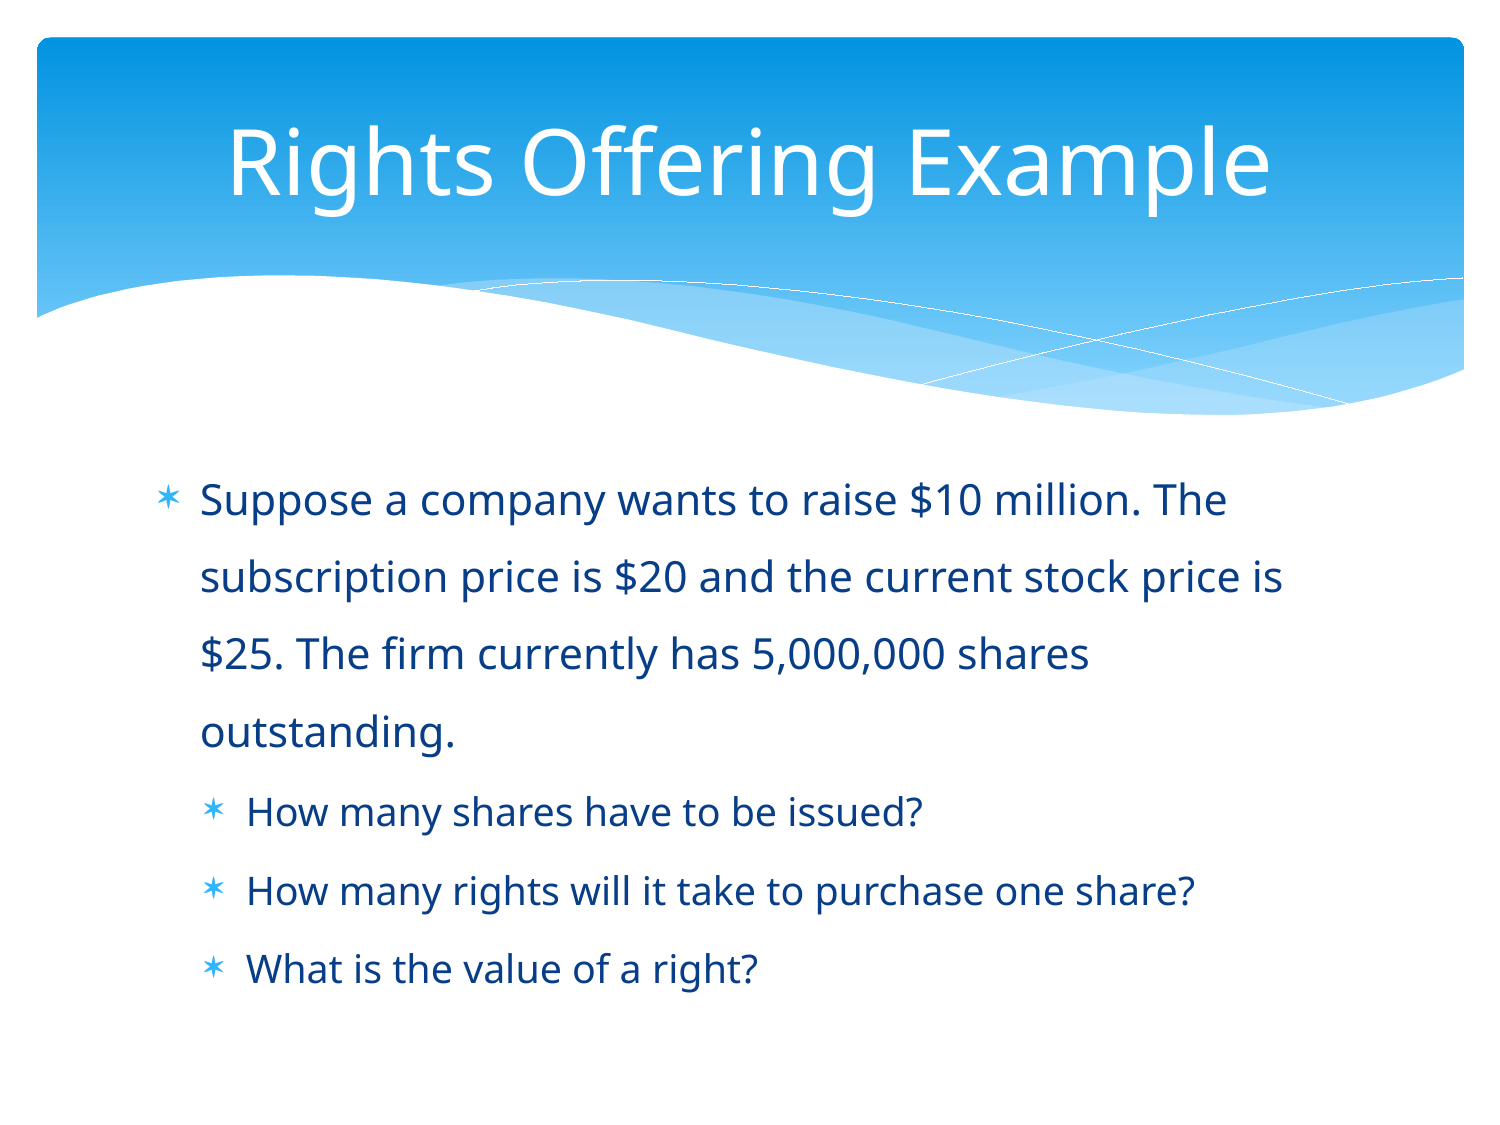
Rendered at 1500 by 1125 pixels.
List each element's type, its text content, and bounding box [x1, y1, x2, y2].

title Rights Offering Example [75, 55, 1425, 261]
list Suppose a company wants to raise $10 million. The subscription price is $20 and the current stock price is $25. The firm currently has 5,000,000 shares outstanding. How many shares have to be issued? How many rights will it take to purchase one share? What is the value of a right? [143, 438, 1359, 1005]
